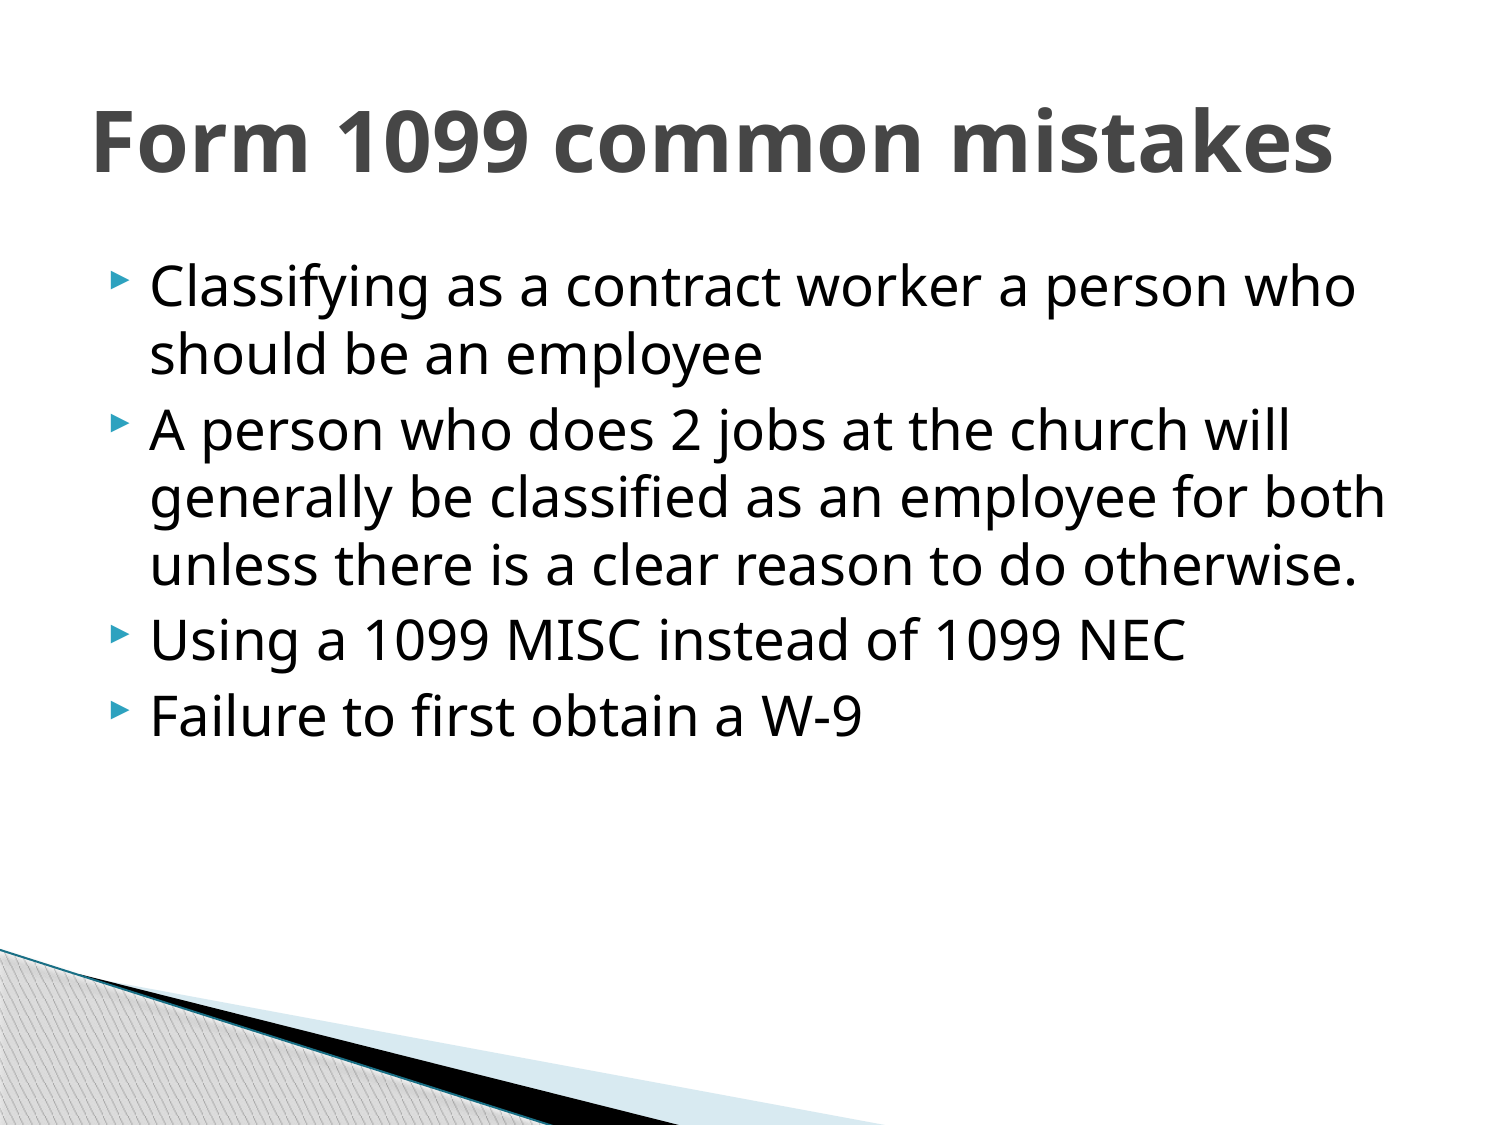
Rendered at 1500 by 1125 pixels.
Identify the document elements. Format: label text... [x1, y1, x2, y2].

list Classifying as a contract worker a person who should be an employee A person who does 2 jobs at the church will generally be classified as an employee for both unless there is a clear reason to do otherwise. Using a 1099 MISC instead of 1099 NEC Failure to first obtain a W-9 [75, 243, 1425, 986]
title Form 1099 common mistakes [75, 45, 1425, 233]
